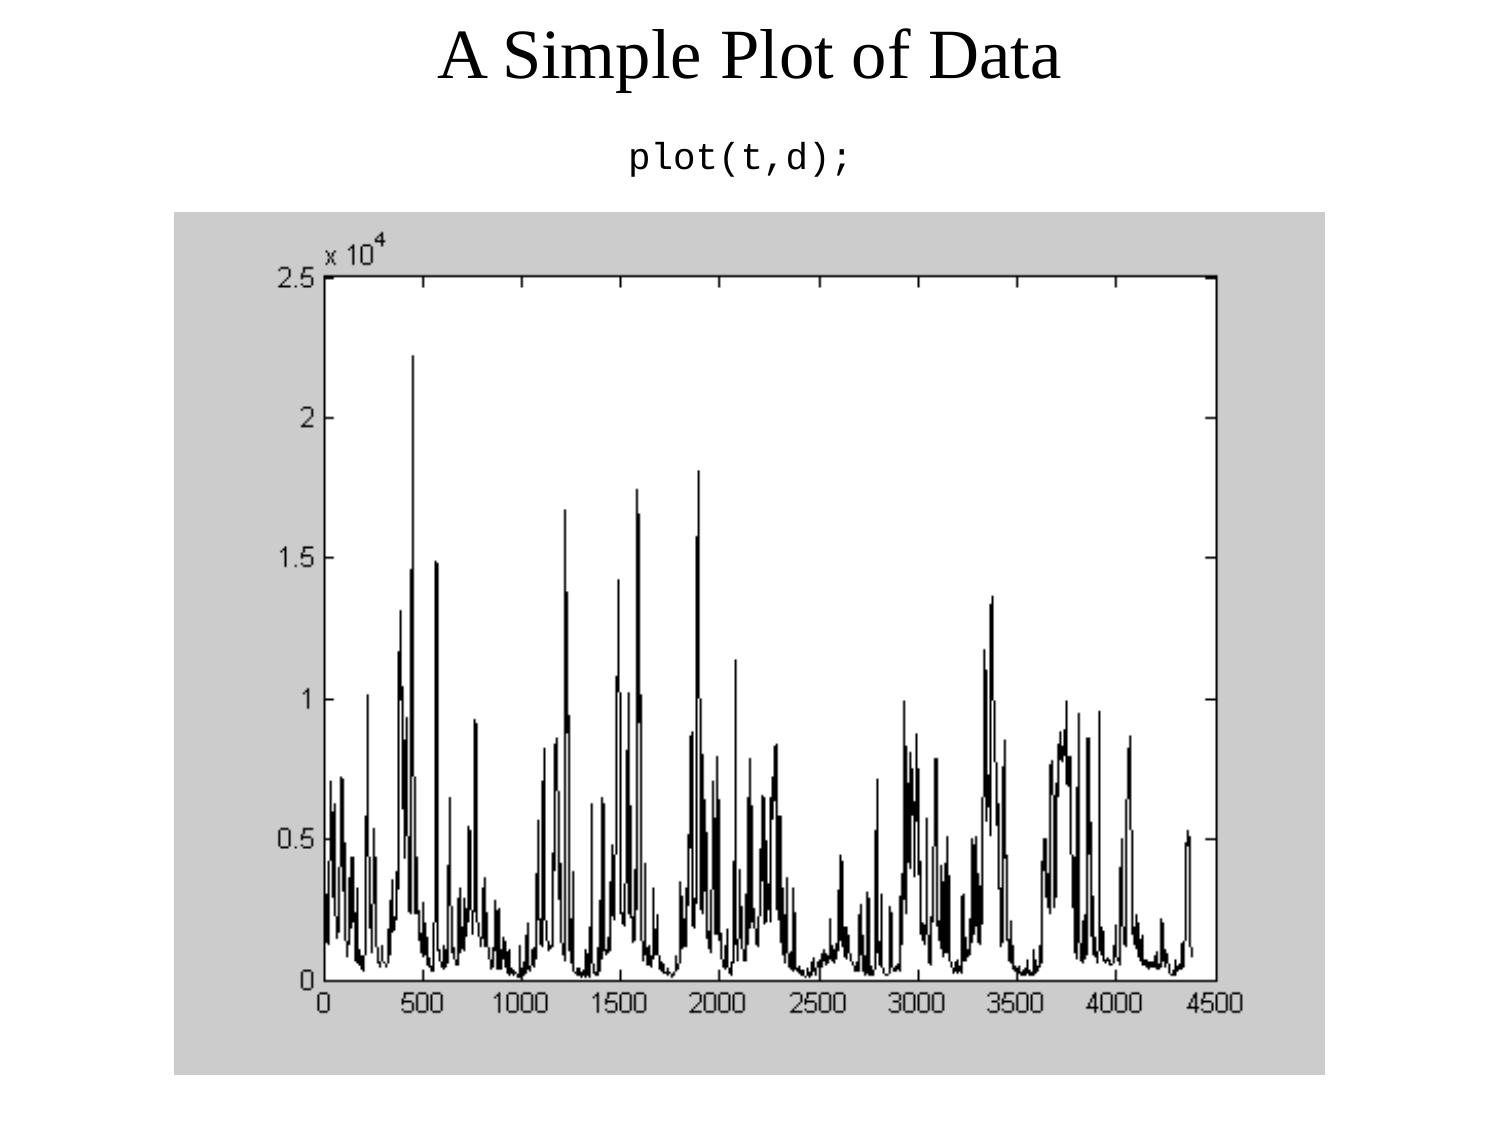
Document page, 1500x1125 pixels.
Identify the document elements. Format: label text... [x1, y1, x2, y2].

text_box plot(t,d); [613, 124, 891, 185]
title A Simple Plot of Data [75, 0, 1425, 100]
picture [174, 212, 1326, 1076]
